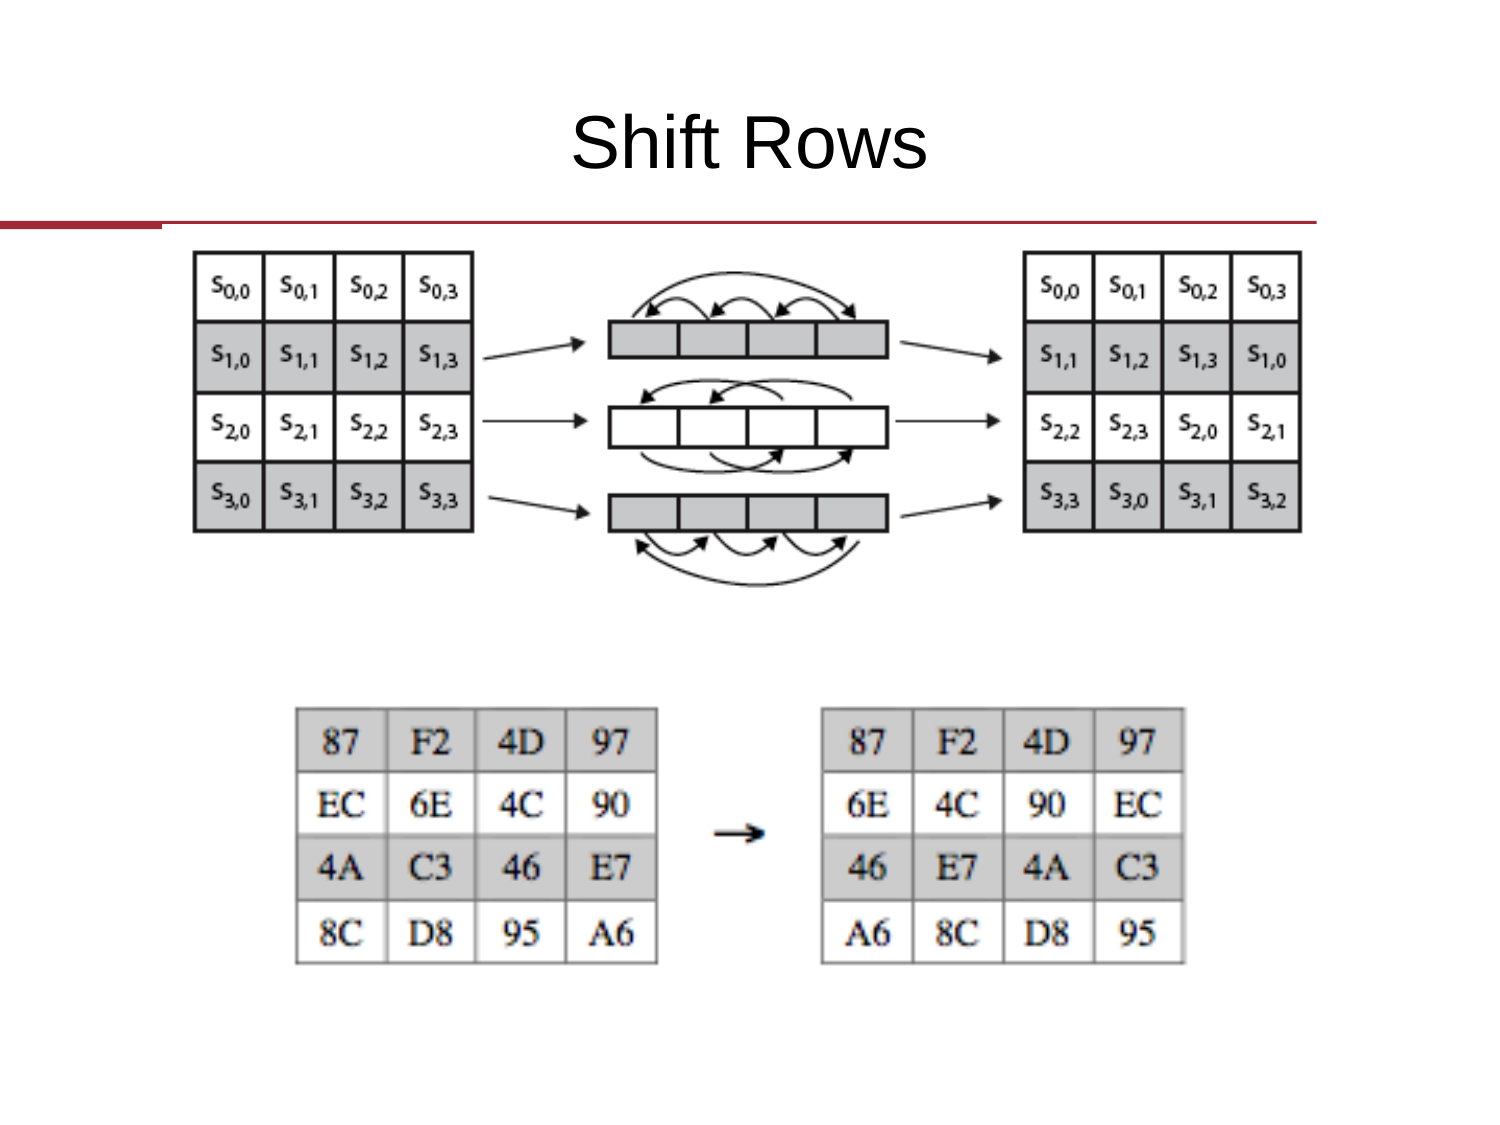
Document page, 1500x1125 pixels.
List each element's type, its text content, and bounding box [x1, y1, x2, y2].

picture [162, 224, 1338, 611]
picture [287, 699, 1194, 976]
text_box Shift Rows [74, 45, 1425, 233]
